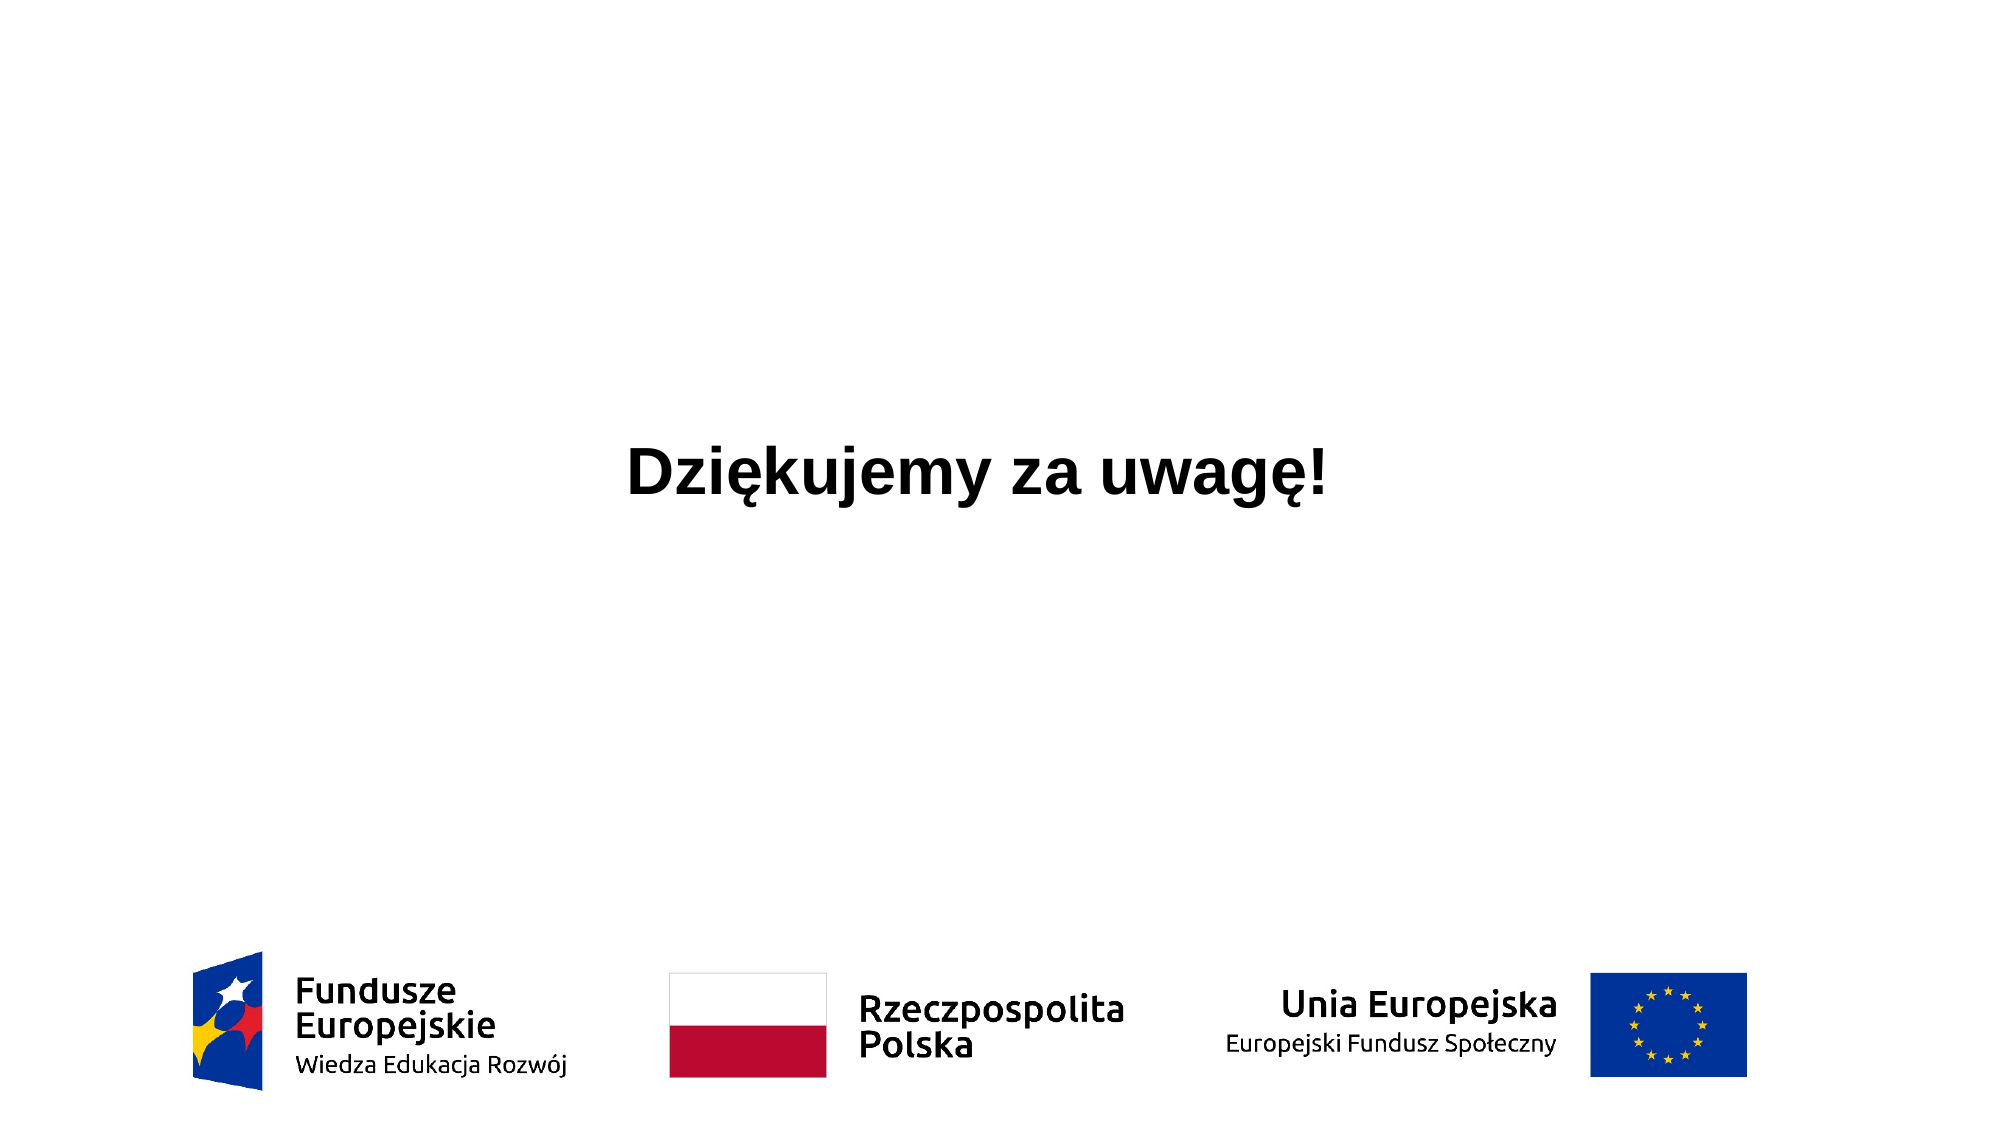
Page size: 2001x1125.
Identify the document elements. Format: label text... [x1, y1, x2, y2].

picture [158, 916, 1781, 1125]
title Dziękujemy za uwagę! [228, 379, 1729, 517]
